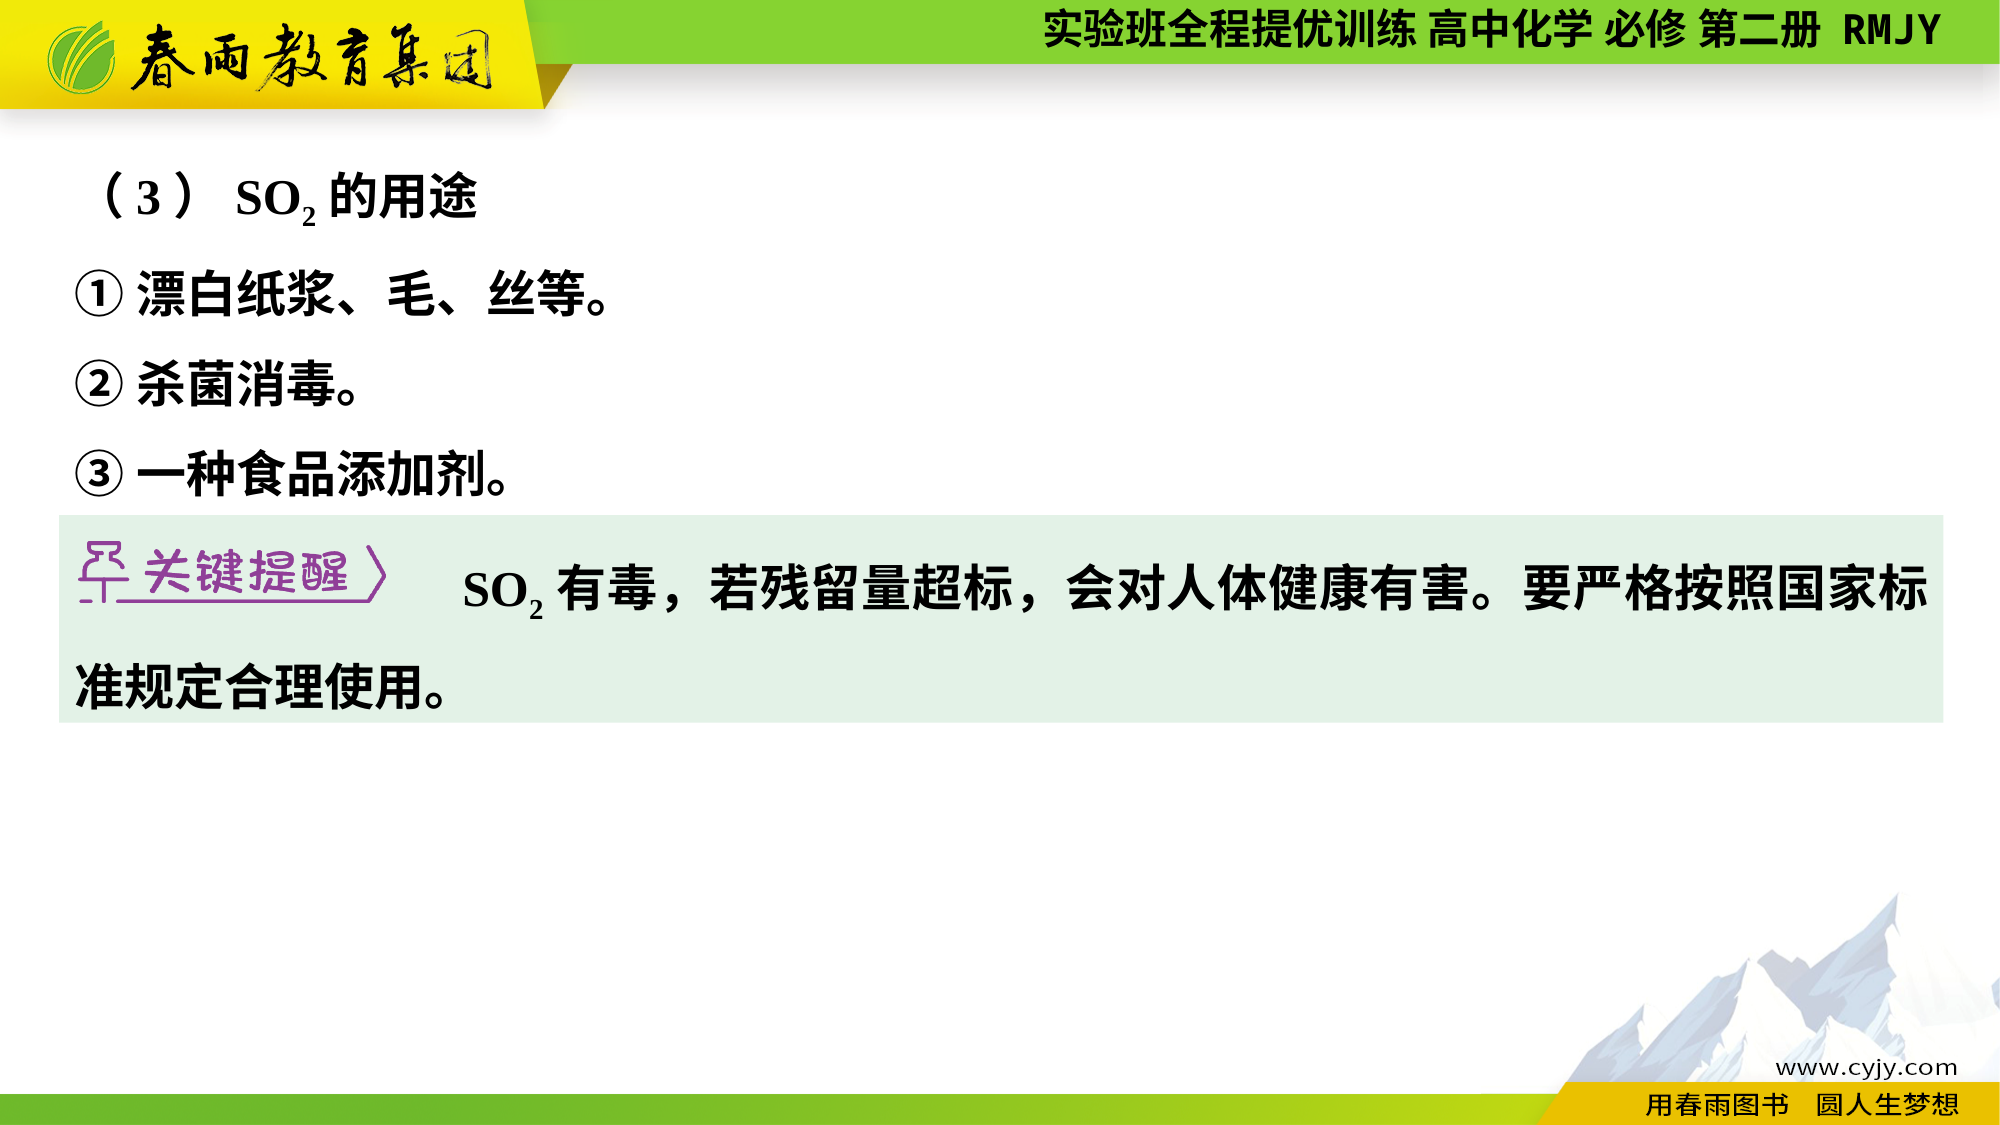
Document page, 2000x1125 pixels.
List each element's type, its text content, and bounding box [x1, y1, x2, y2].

list （3）SO2的用途 ①漂白纸浆、毛、丝等。 ②杀菌消毒。 ③一种食品添加剂。 [59, 122, 1944, 502]
text_box SO2有毒，若残留量超标，会对人体健康有害。要严格按照国家标准规定合理使用。 [59, 515, 1944, 723]
picture [0, 0, 2000, 1125]
